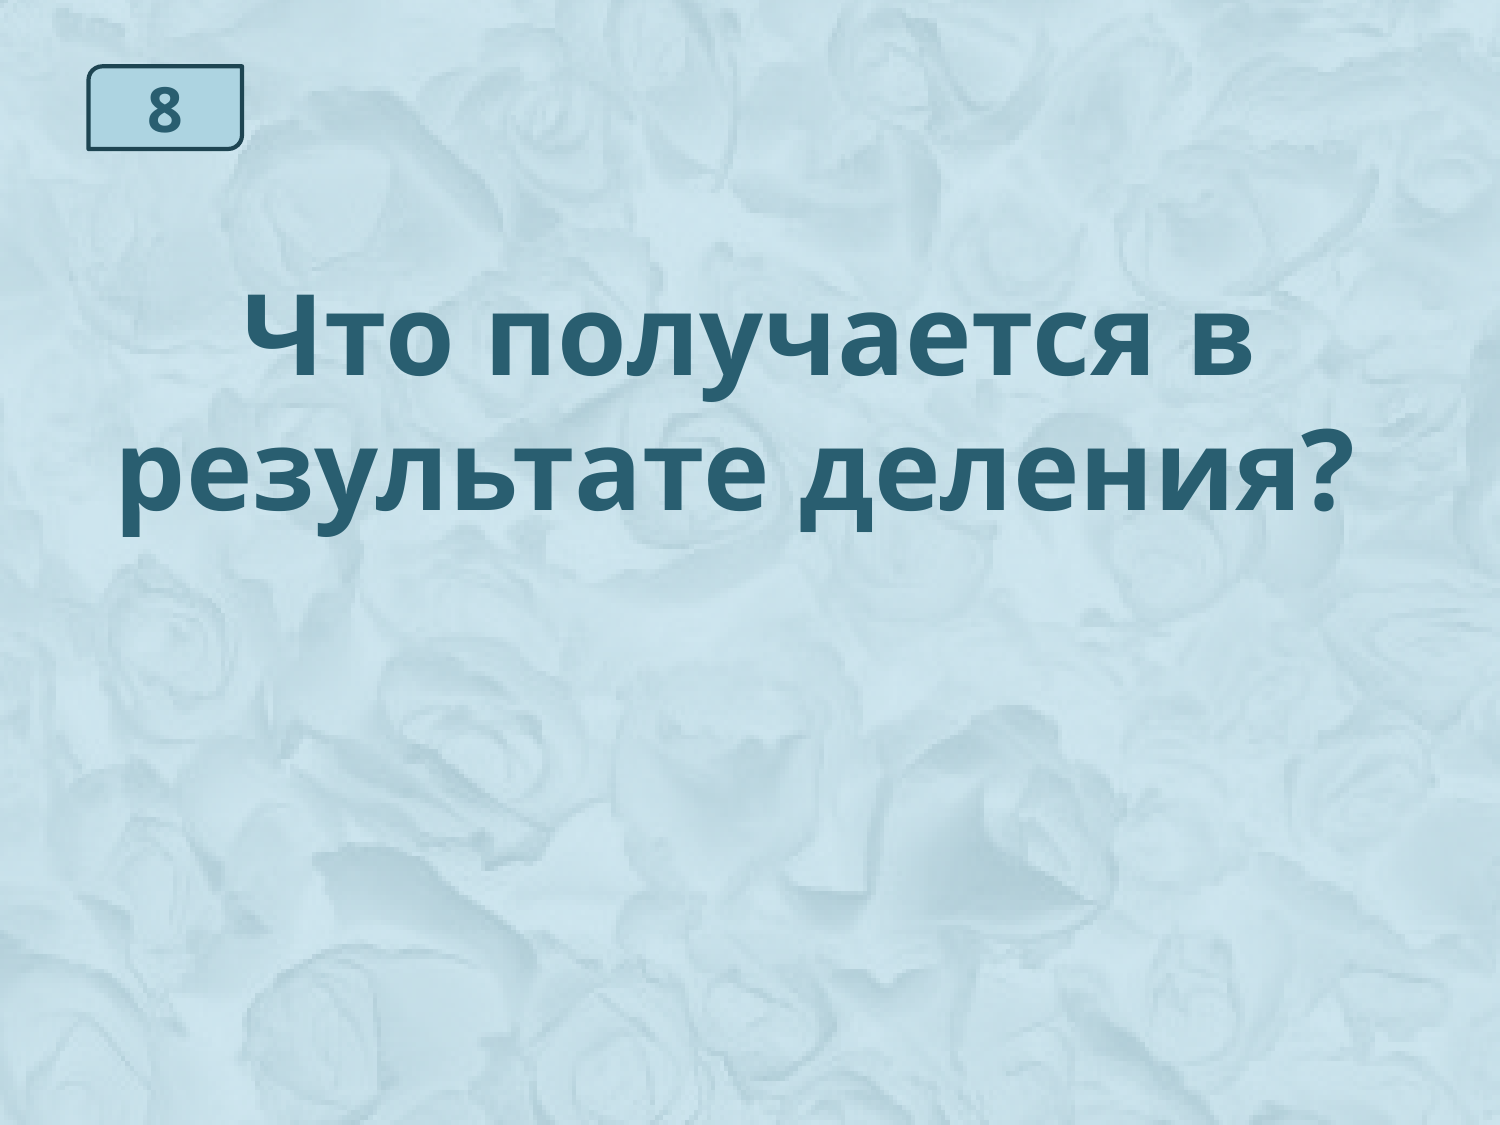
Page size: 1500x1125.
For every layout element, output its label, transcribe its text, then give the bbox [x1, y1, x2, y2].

text_box Что получается в результате деления? [76, 255, 1424, 540]
text_box 8 [86, 64, 245, 152]
